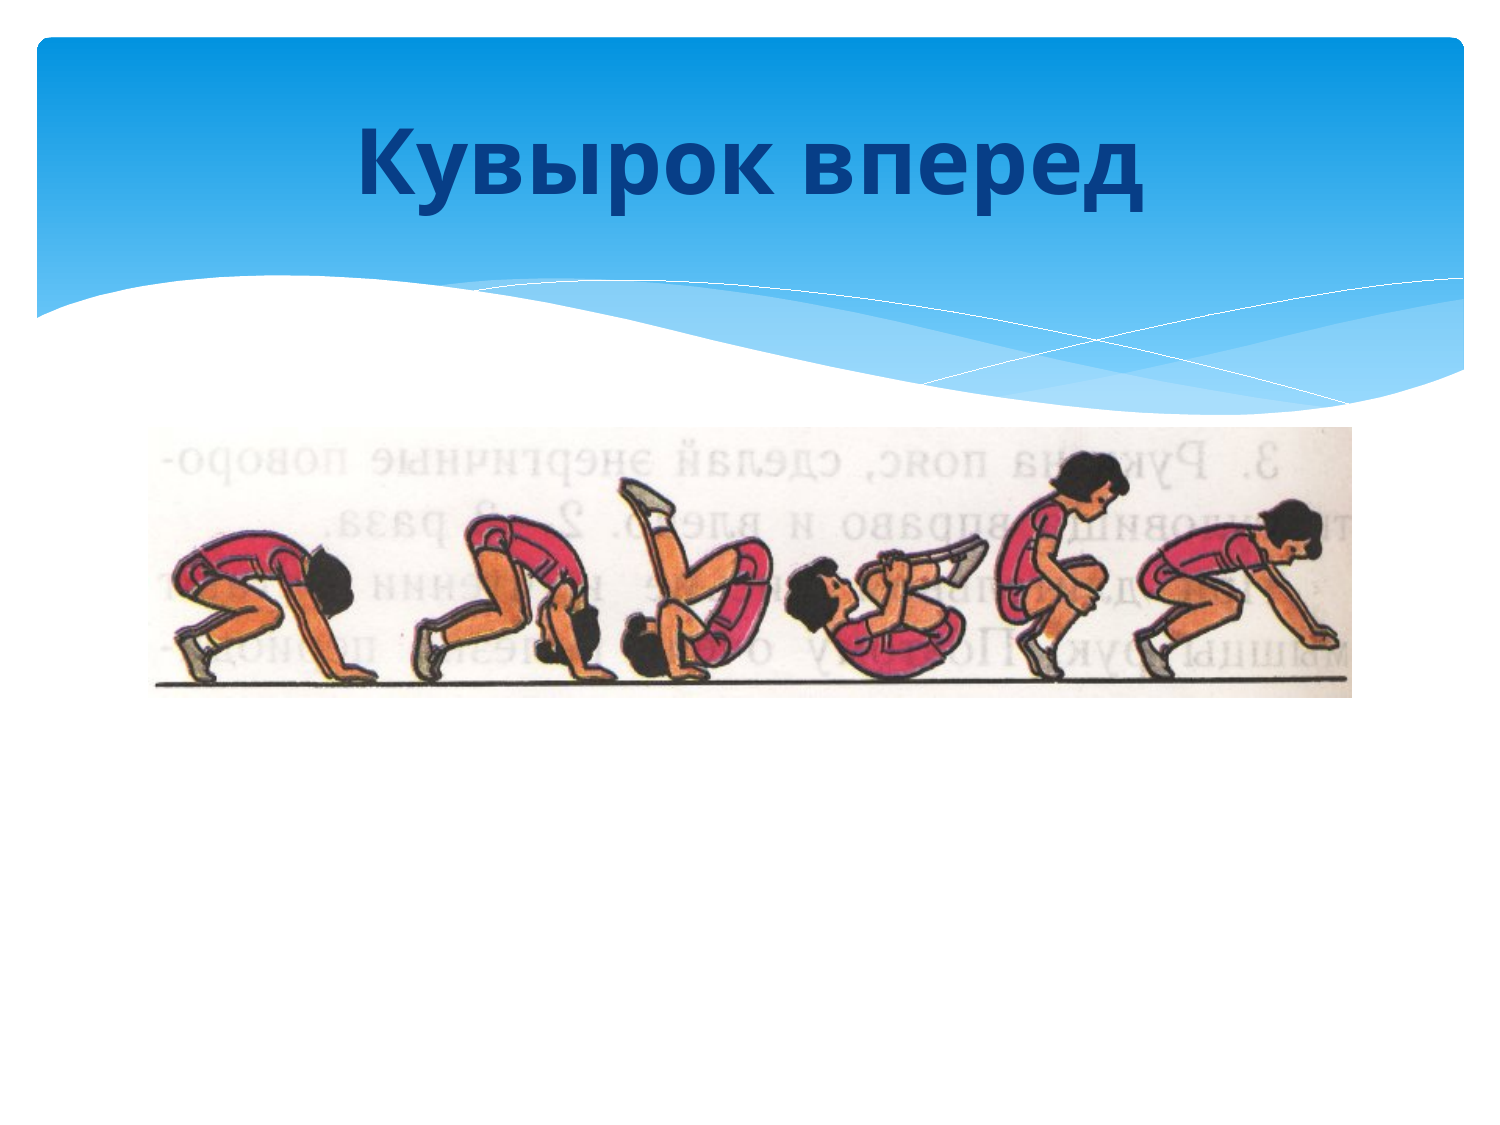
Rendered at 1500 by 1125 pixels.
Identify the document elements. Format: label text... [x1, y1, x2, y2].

picture [148, 427, 1352, 698]
title Кувырок вперед [74, 55, 1426, 262]
